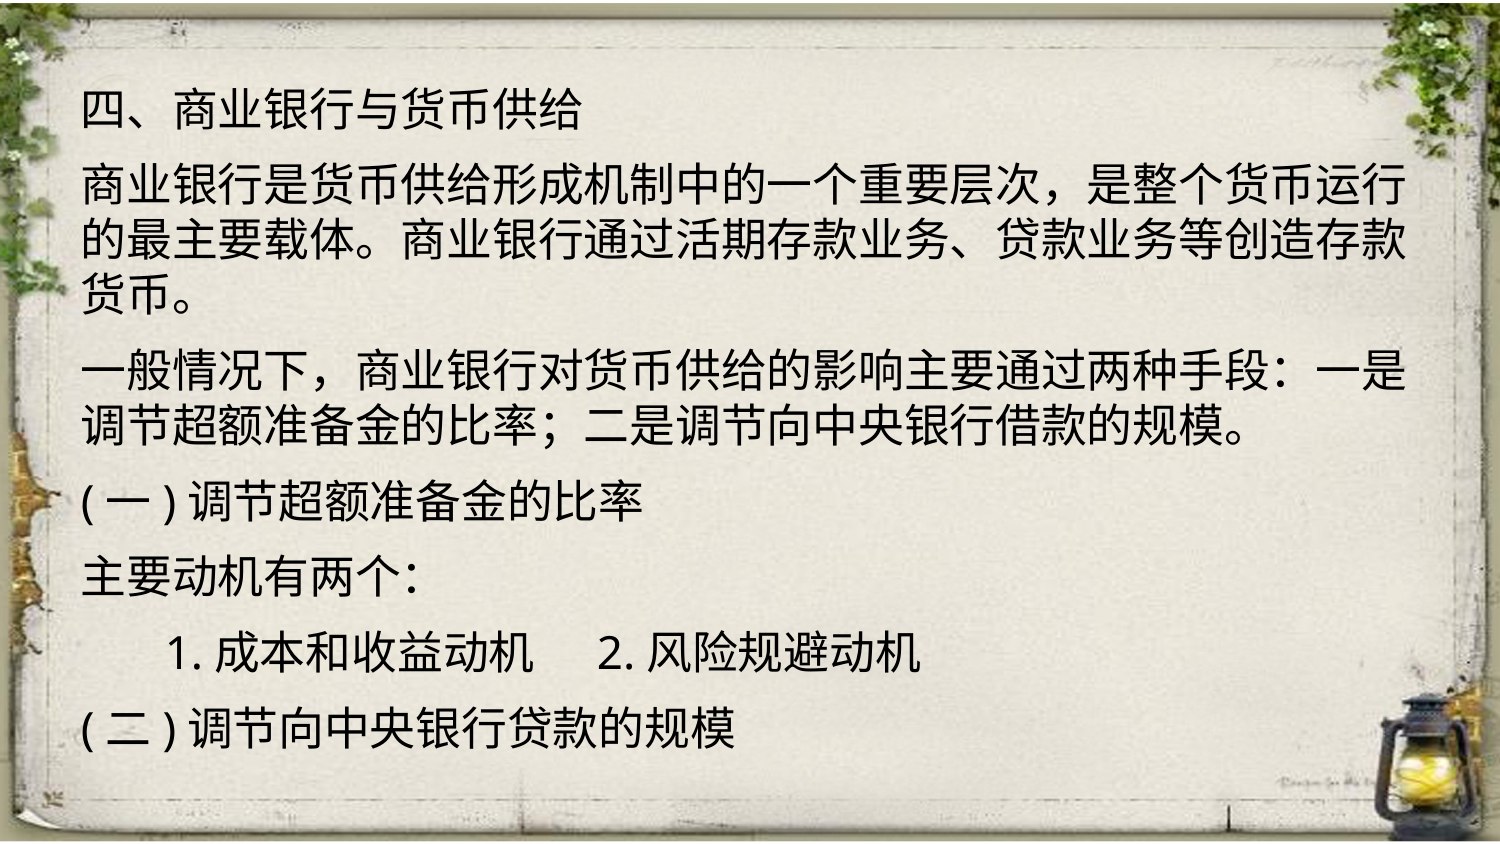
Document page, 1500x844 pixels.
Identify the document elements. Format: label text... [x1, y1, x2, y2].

list 四、商业银行与货币供给 商业银行是货币供给形成机制中的一个重要层次，是整个货币运行的最主要载体。商业银行通过活期存款业务、贷款业务等创造存款货币。 一般情况下，商业银行对货币供给的影响主要通过两种手段：一是调节超额准备金的比率；二是调节向中央银行借款的规模。 (一)调节超额准备金的比率 主要动机有两个： 1.成本和收益动机 2.风险规避动机 (二)调节向中央银行贷款的规模 [65, 72, 1466, 844]
picture [0, 0, 1500, 844]
